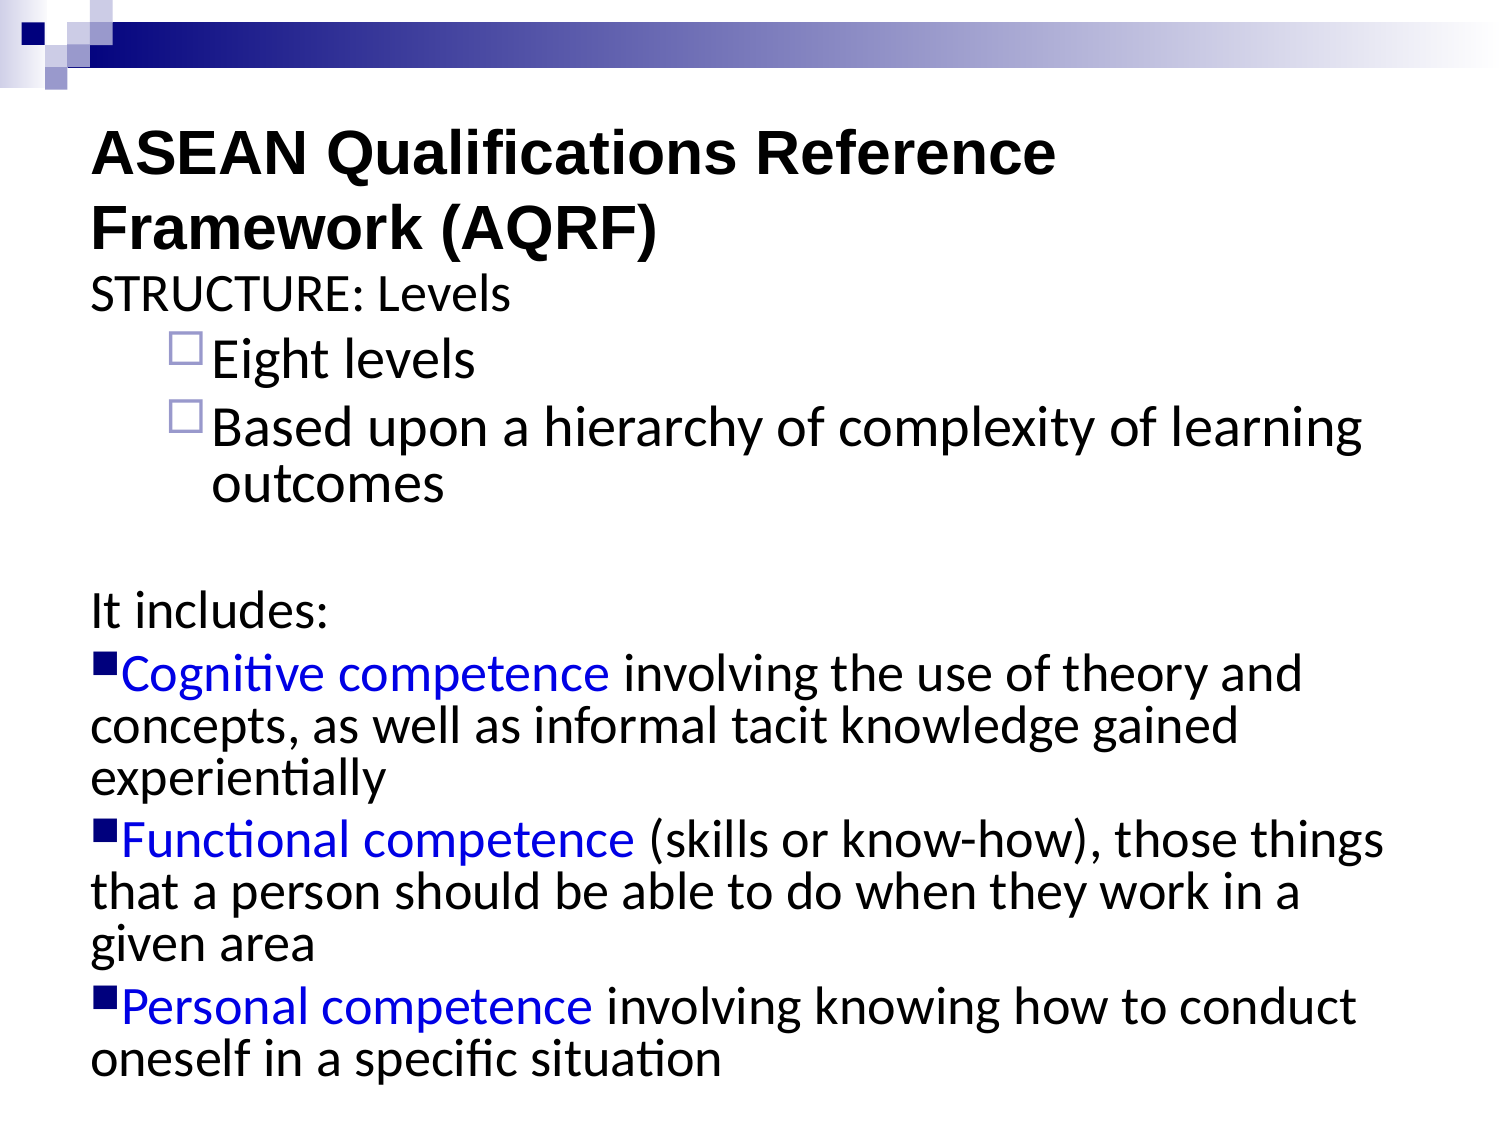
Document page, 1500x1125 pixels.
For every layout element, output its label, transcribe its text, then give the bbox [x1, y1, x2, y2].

title ASEAN Qualifications Reference Framework (AQRF) [74, 74, 1426, 262]
list STRUCTURE: Levels Eight levels Based upon a hierarchy of complexity of learning outcomes It includes: Cognitive competence involving the use of theory and concepts, as well as informal tacit knowledge gained experientially Functional competence (skills or know-how), those things that a person should be able to do when they work in a given area Personal competence involving knowing how to conduct oneself in a specific situation [74, 262, 1426, 1063]
